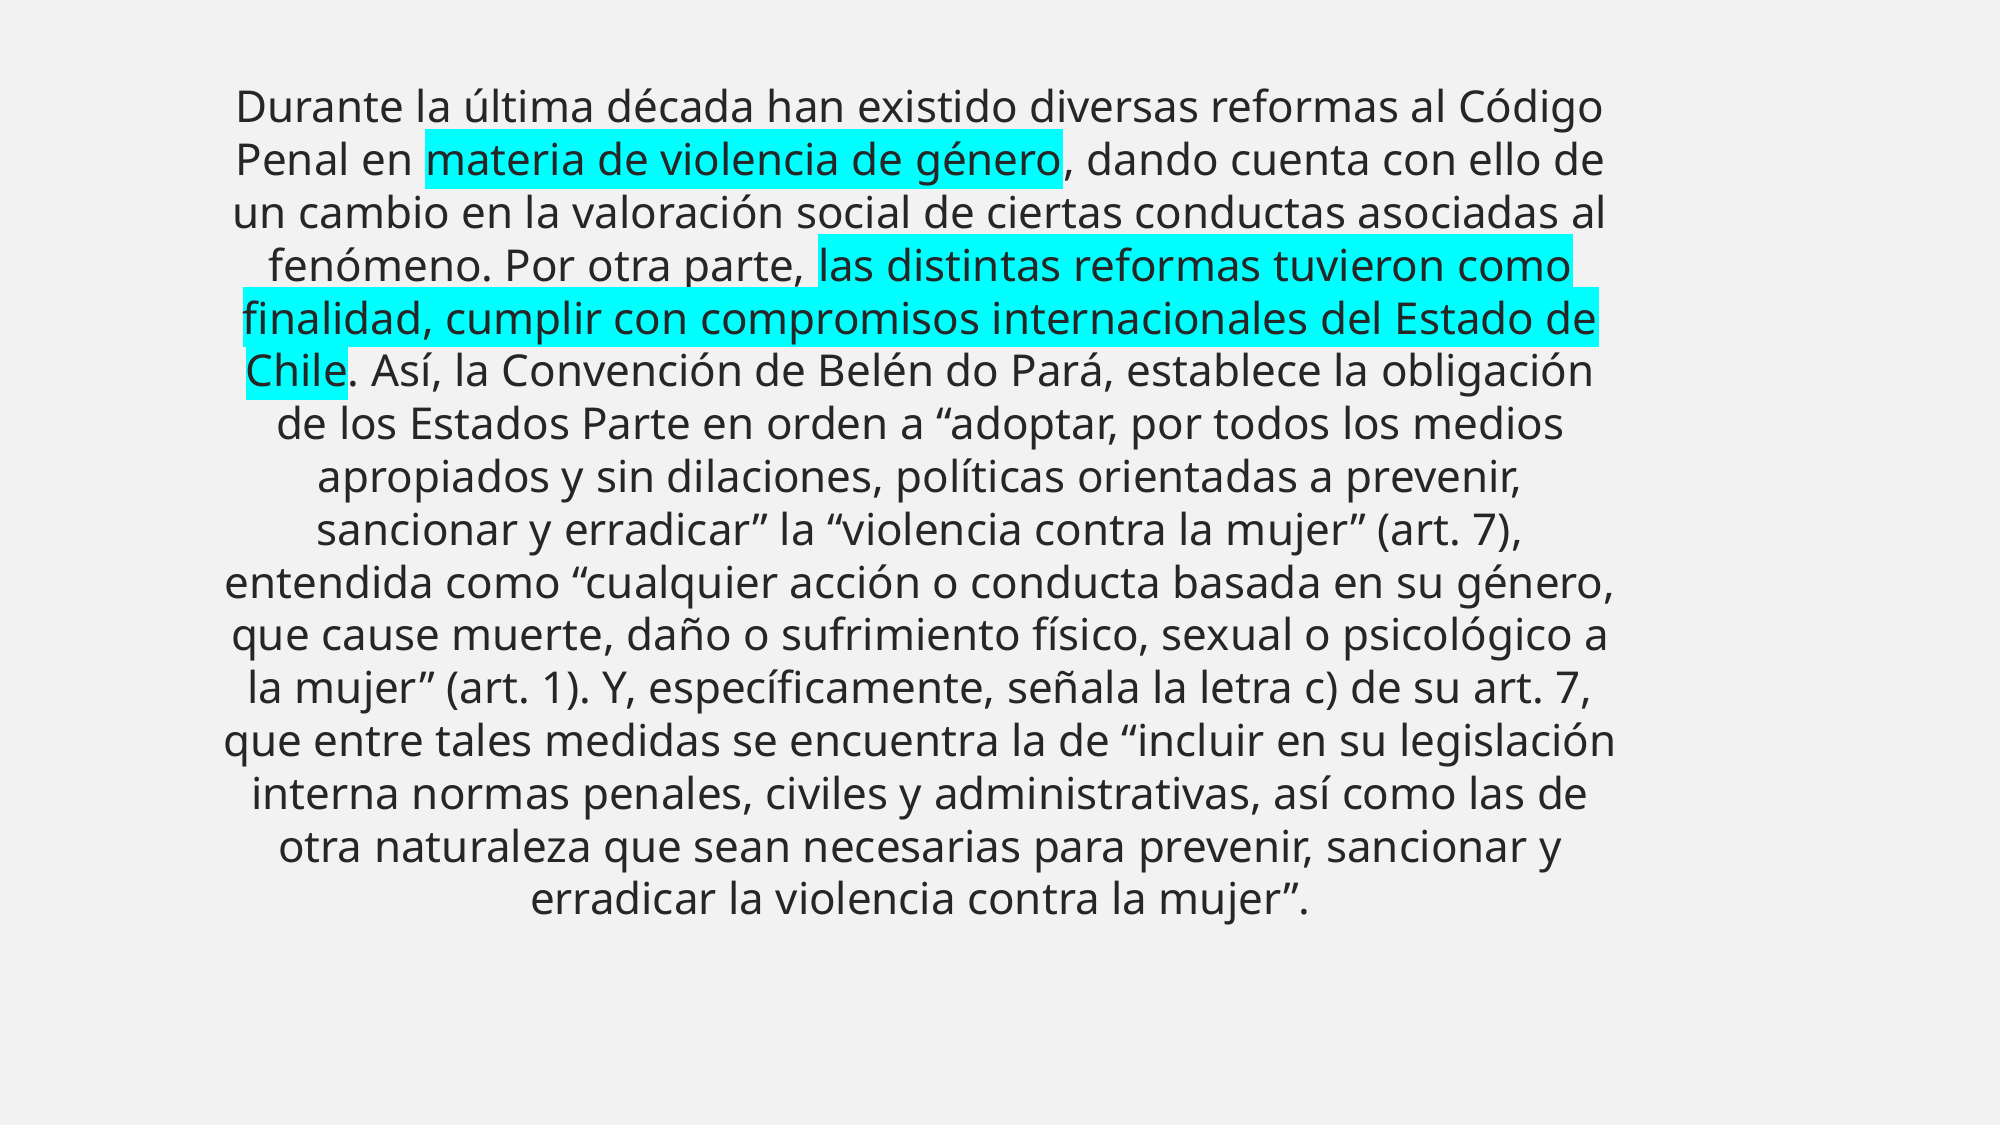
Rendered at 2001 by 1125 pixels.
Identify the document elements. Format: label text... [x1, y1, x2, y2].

list Durante la última década han existido diversas reformas al Código Penal en materia de violencia de género, dando cuenta con ello de un cambio en la valoración social de ciertas conductas asociadas al fenómeno. Por otra parte, las distintas reformas tuvieron como finalidad, cumplir con compromisos internacionales del Estado de Chile. Así, la Convención de Belén do Pará, establece la obligación de los Estados Parte en orden a “adoptar, por todos los medios apropiados y sin dilaciones, políticas orientadas a prevenir, sancionar y erradicar” la “violencia contra la mujer” (art. 7), entendida como “cualquier acción o conducta basada en su género, que cause muerte, daño o sufrimiento físico, sexual o psicológico a la mujer” (art. 1). Y, específicamente, señala la letra c) de su art. 7, que entre tales medidas se encuentra la de “incluir en su legislación interna normas penales, civiles y administrativas, así como las de otra naturaleza que sean necesarias para prevenir, sancionar y erradicar la violencia contra la mujer”. [207, 71, 1634, 942]
